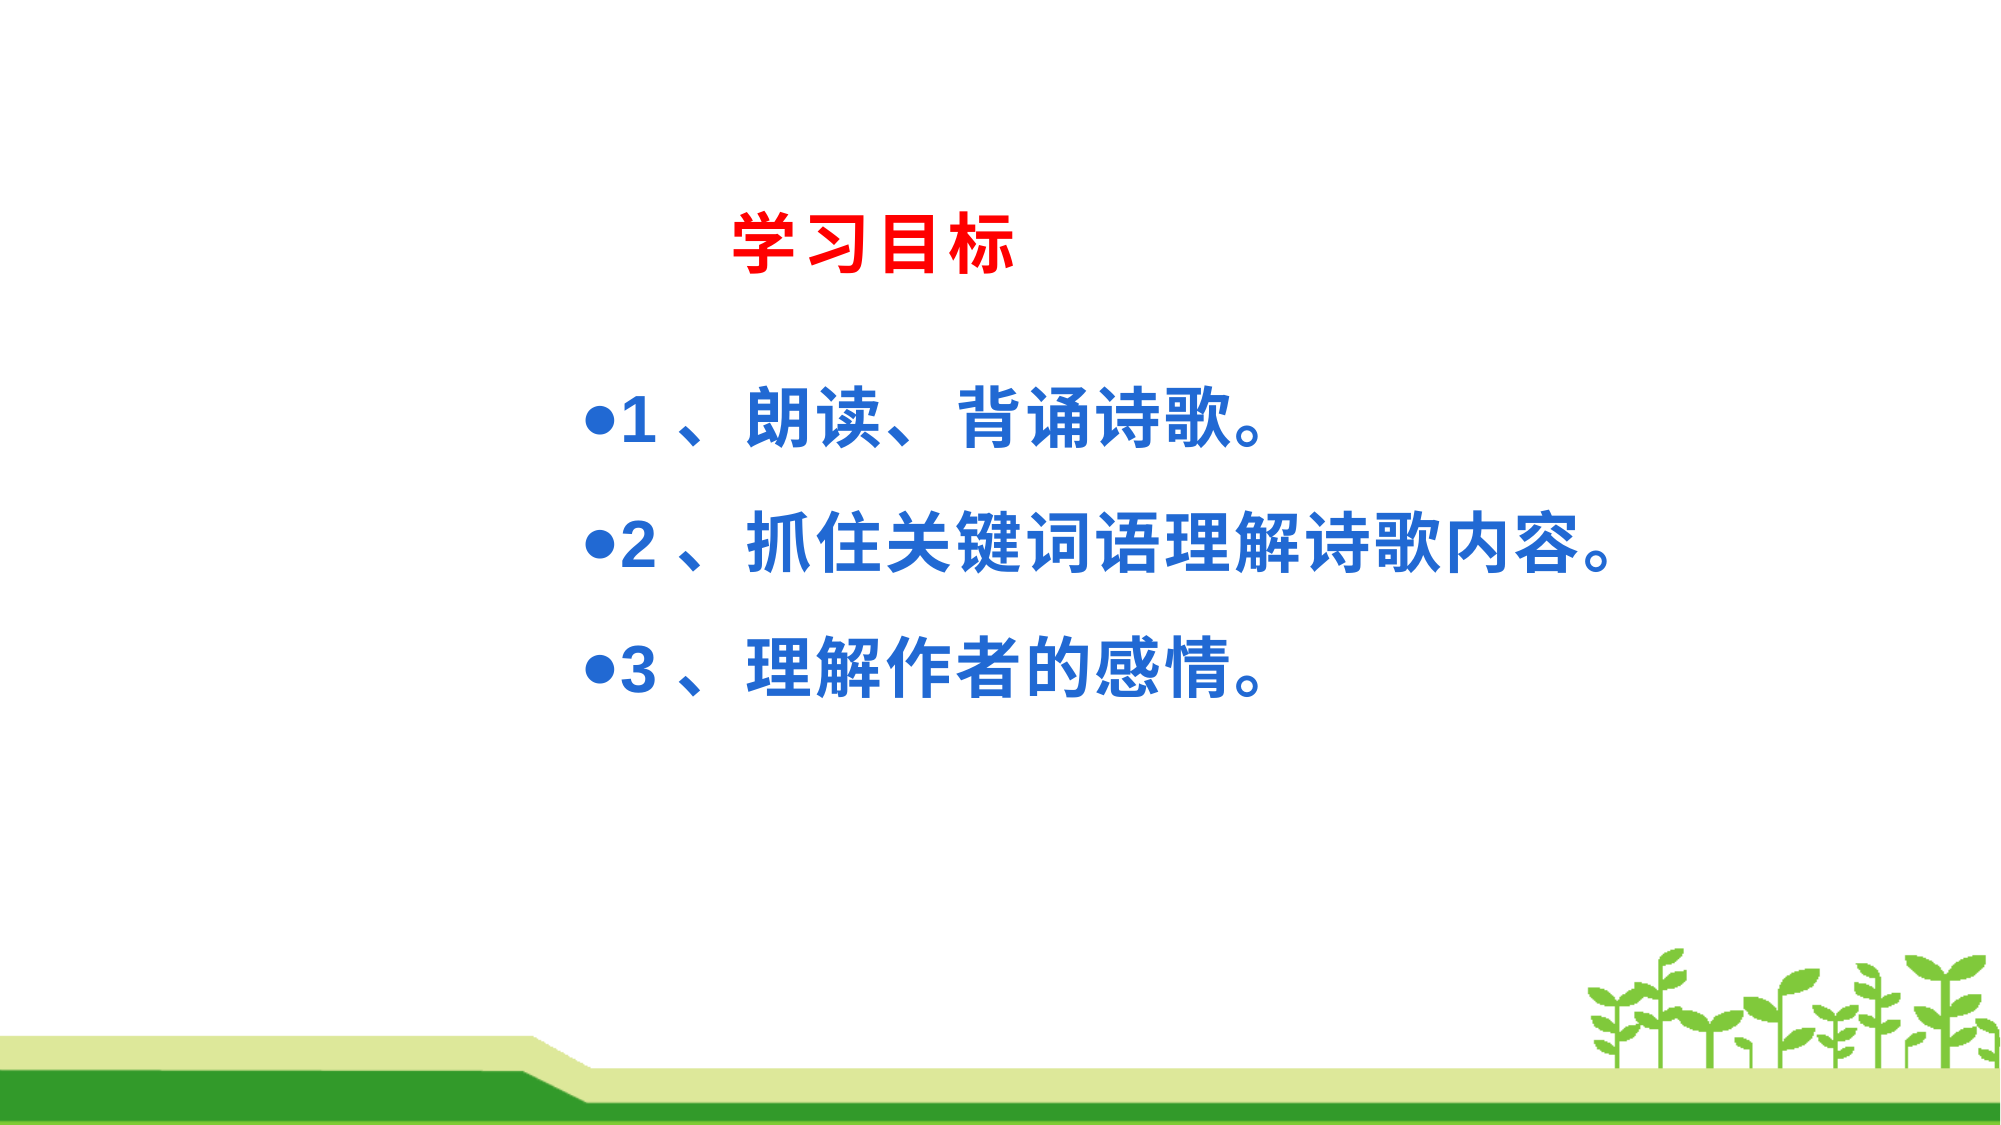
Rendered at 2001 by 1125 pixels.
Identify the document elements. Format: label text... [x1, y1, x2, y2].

list 1、朗读、背诵诗歌。 2、抓住关键词语理解诗歌内容。 3、理解作者的感情。 [565, 344, 2000, 1125]
picture [0, 0, 2001, 1125]
title 学习目标 [716, 194, 2000, 290]
